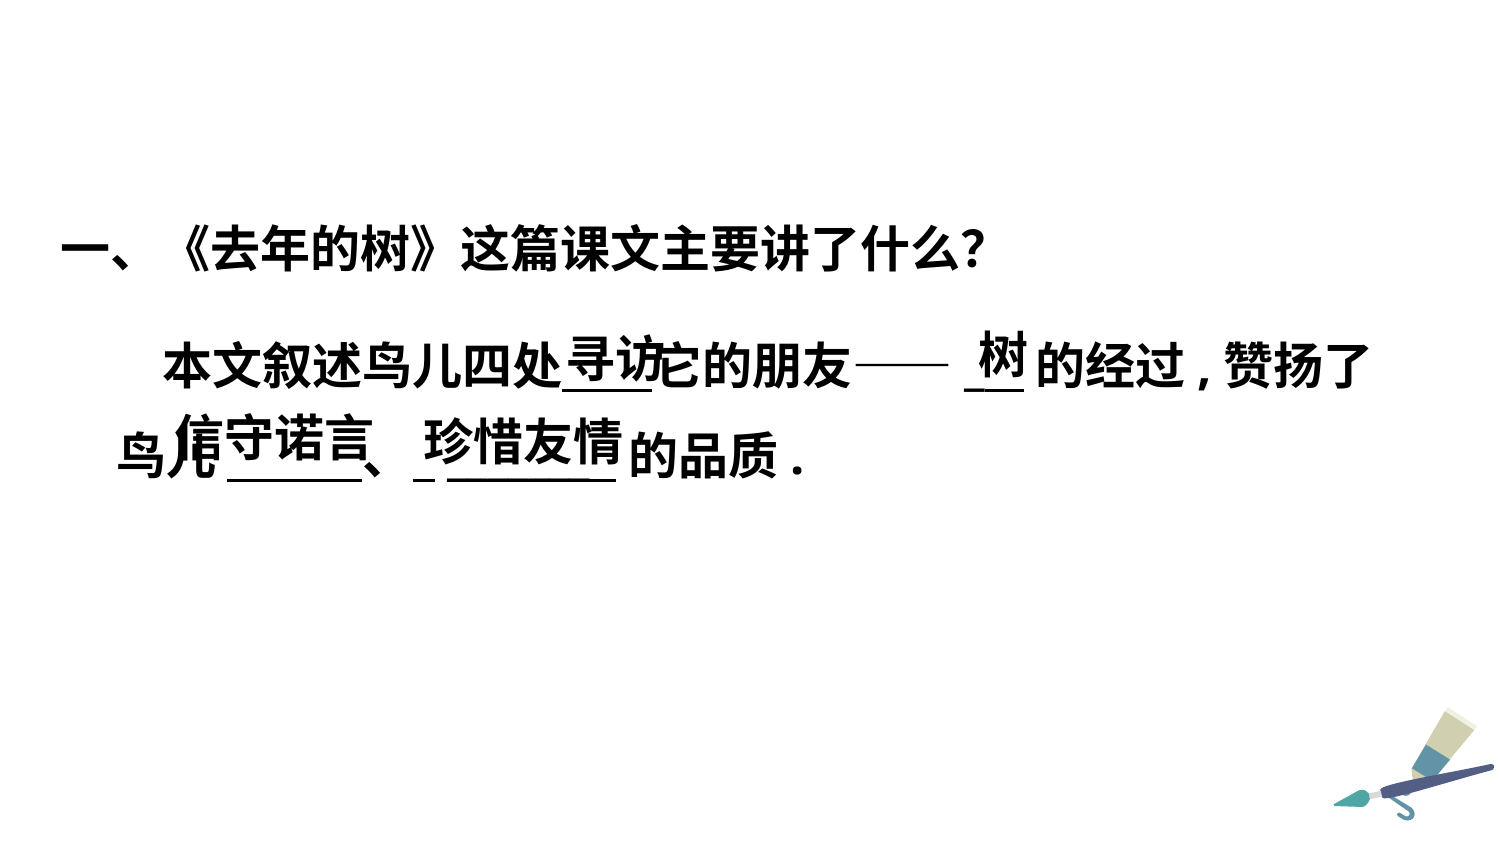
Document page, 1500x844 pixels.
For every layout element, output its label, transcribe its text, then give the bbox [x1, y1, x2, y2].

text_box 信守诺言 [159, 369, 440, 475]
text_box 本文叙述鸟儿四处 它的朋友——_ 的经过,赞扬了鸟儿 、 _______ 的品质. [101, 379, 1427, 493]
text_box [97, 183, 1500, 379]
text_box 树 [963, 286, 1058, 391]
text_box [1358, 708, 1481, 844]
text_box 一、《去年的树》这篇课文主要讲了什么？ [46, 179, 1118, 285]
text_box 寻访 [550, 289, 707, 395]
text_box 珍惜友情 [408, 373, 689, 479]
